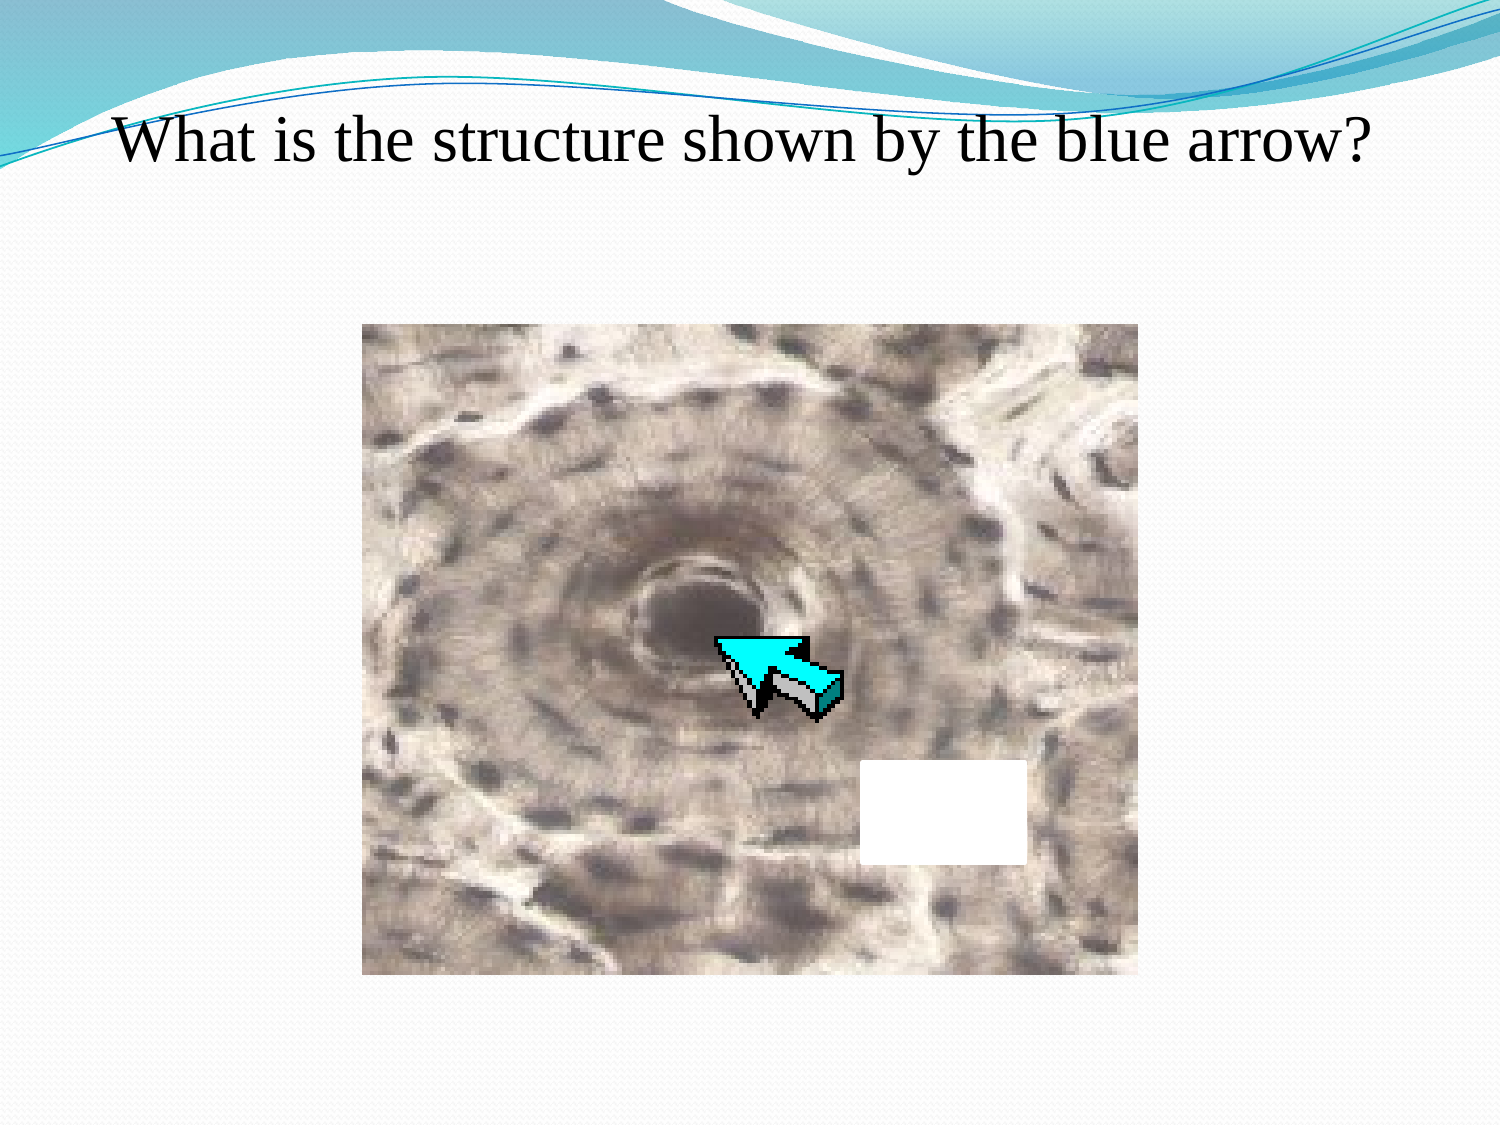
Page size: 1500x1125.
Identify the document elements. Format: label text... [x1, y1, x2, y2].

text_box What is the structure shown by the blue arrow? [74, 87, 1413, 183]
picture [362, 324, 1138, 976]
